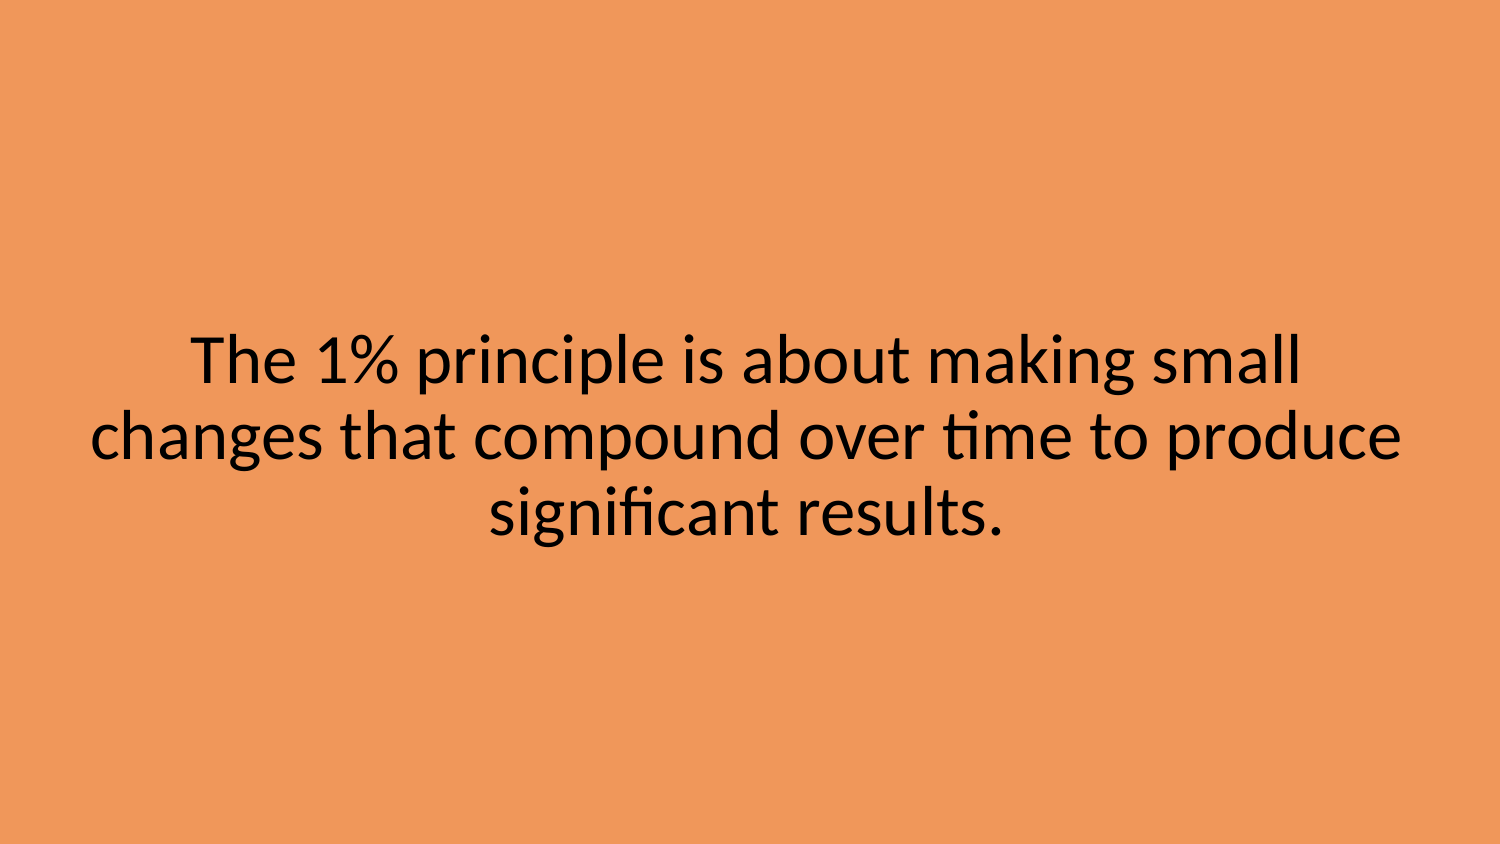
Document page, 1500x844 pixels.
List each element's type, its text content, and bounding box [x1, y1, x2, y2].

list The 1% principle is about making small changes that compound over time to produce significant results. [64, 314, 1431, 582]
